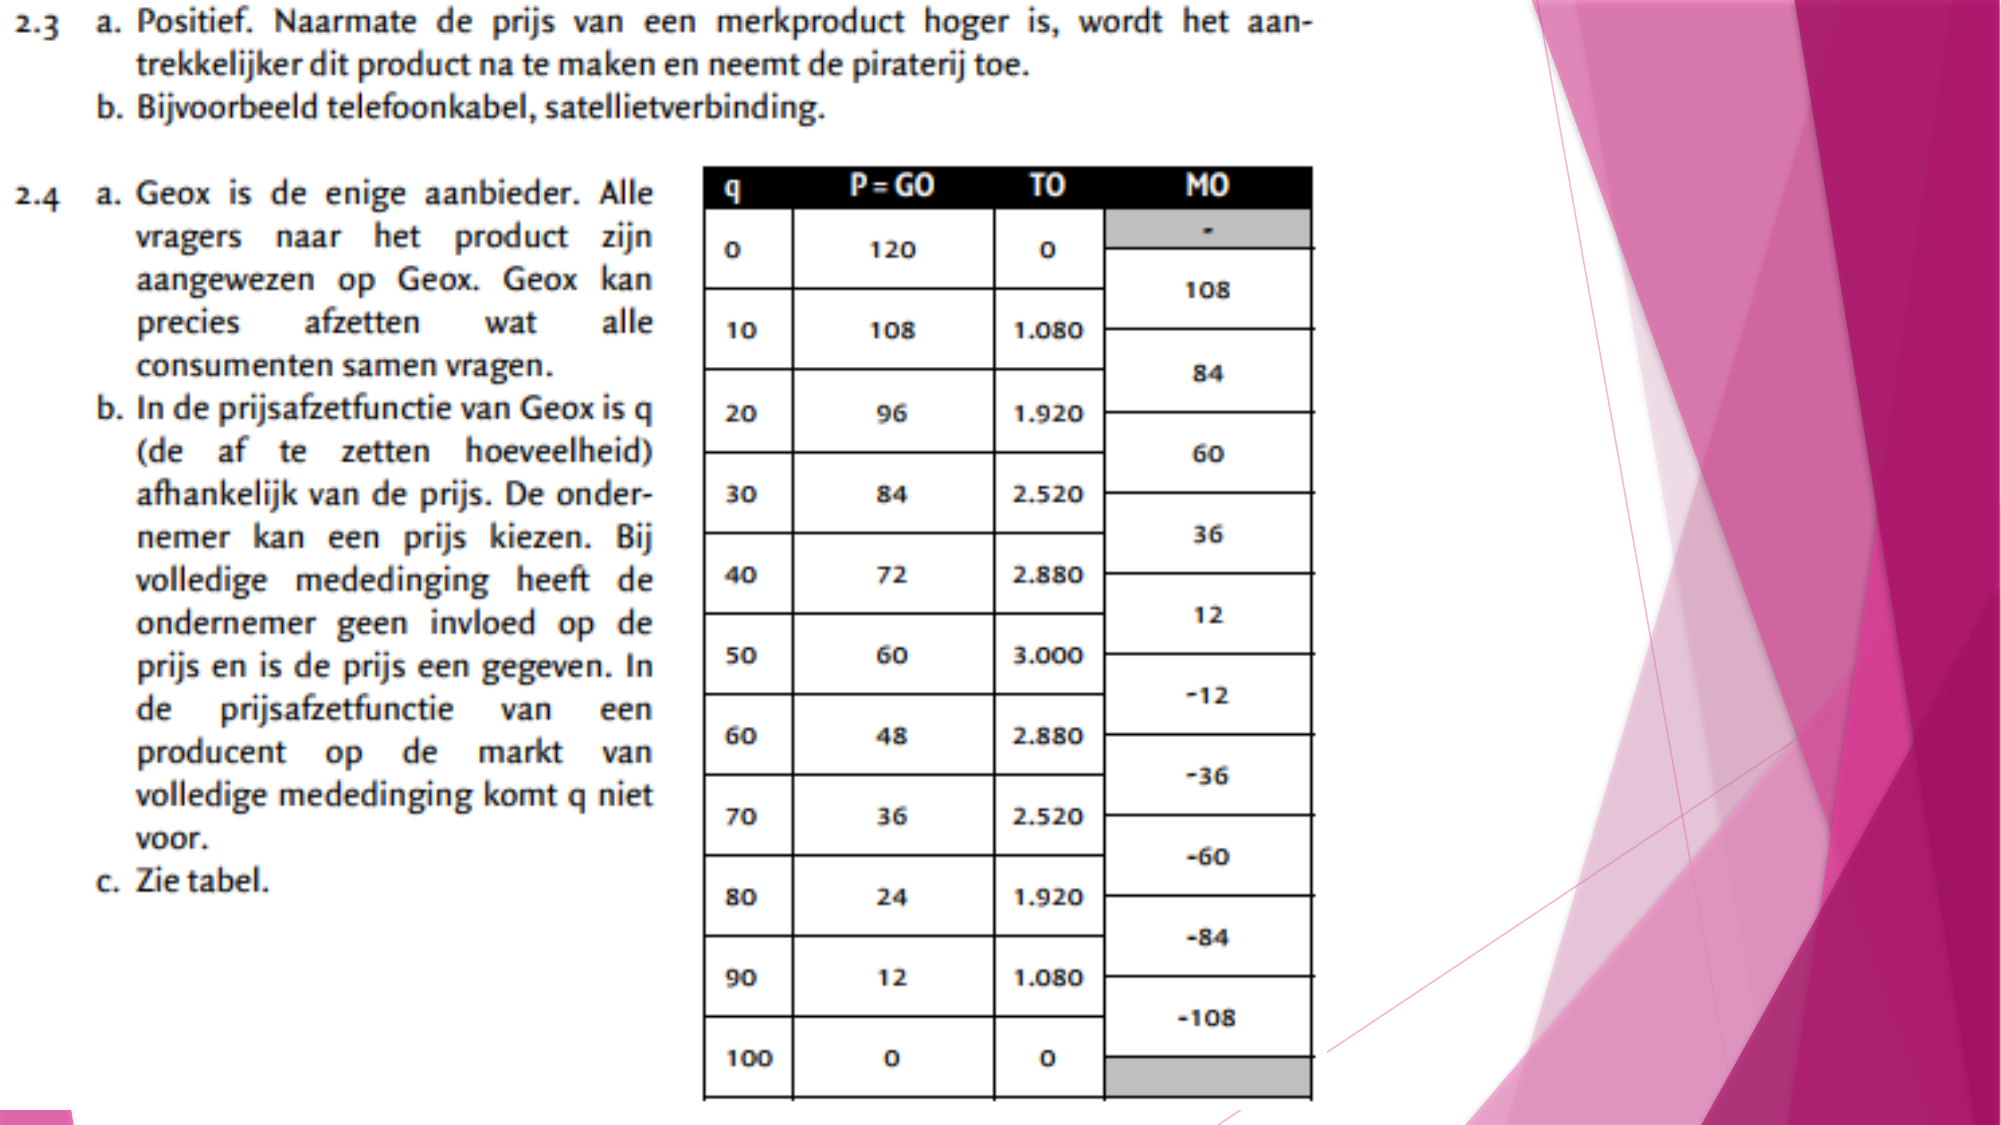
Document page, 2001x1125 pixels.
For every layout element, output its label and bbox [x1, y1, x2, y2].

picture [0, 0, 1327, 1114]
